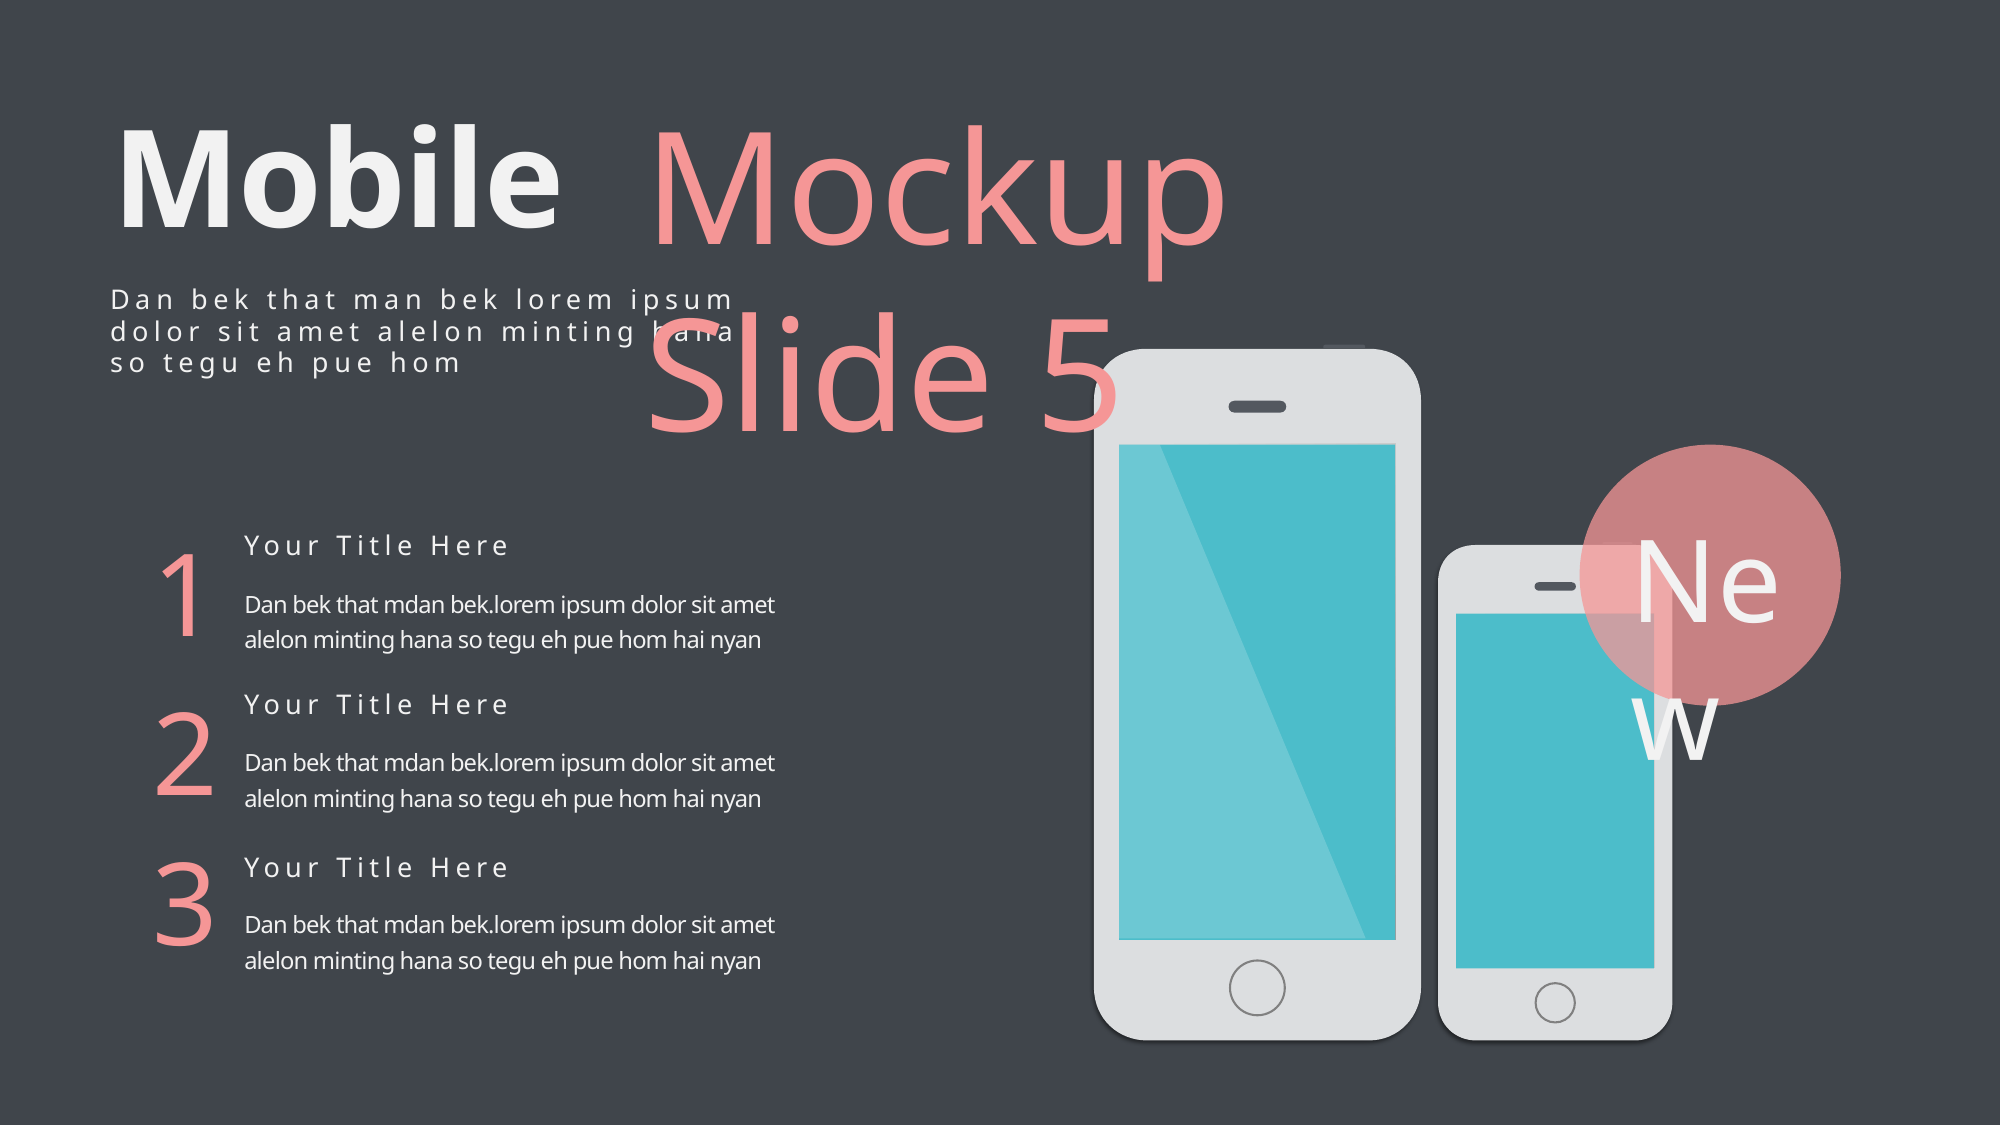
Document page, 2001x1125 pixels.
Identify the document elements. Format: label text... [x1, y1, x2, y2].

text_box 3 [148, 826, 231, 973]
picture [1119, 443, 1396, 940]
text_box Dan bek that mdan bek.lorem ipsum dolor sit amet alelon minting hana so tegu eh pue hom hai nyan [229, 575, 844, 662]
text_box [1093, 344, 1422, 1041]
text_box Mobile [107, 87, 640, 259]
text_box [1579, 444, 1841, 706]
text_box 1 [148, 517, 221, 664]
text_box Mockup Slide 5 [640, 83, 1526, 467]
text_box Your Title Here [239, 846, 545, 888]
picture [1456, 613, 1655, 968]
text_box Dan bek that mdan bek.lorem ipsum dolor sit amet alelon minting hana so tegu eh pue hom hai nyan [229, 895, 844, 982]
text_box Your Title Here [239, 523, 545, 565]
text_box Dan bek that man bek lorem ipsum dolor sit amet alelon minting hana so tegu eh pue hom [105, 280, 640, 383]
text_box Your Title Here [239, 683, 545, 724]
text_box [1438, 541, 1673, 1041]
text_box 2 [148, 677, 231, 823]
text_box Dan bek that mdan bek.lorem ipsum dolor sit amet alelon minting hana so tegu eh pue hom hai nyan [229, 733, 844, 820]
